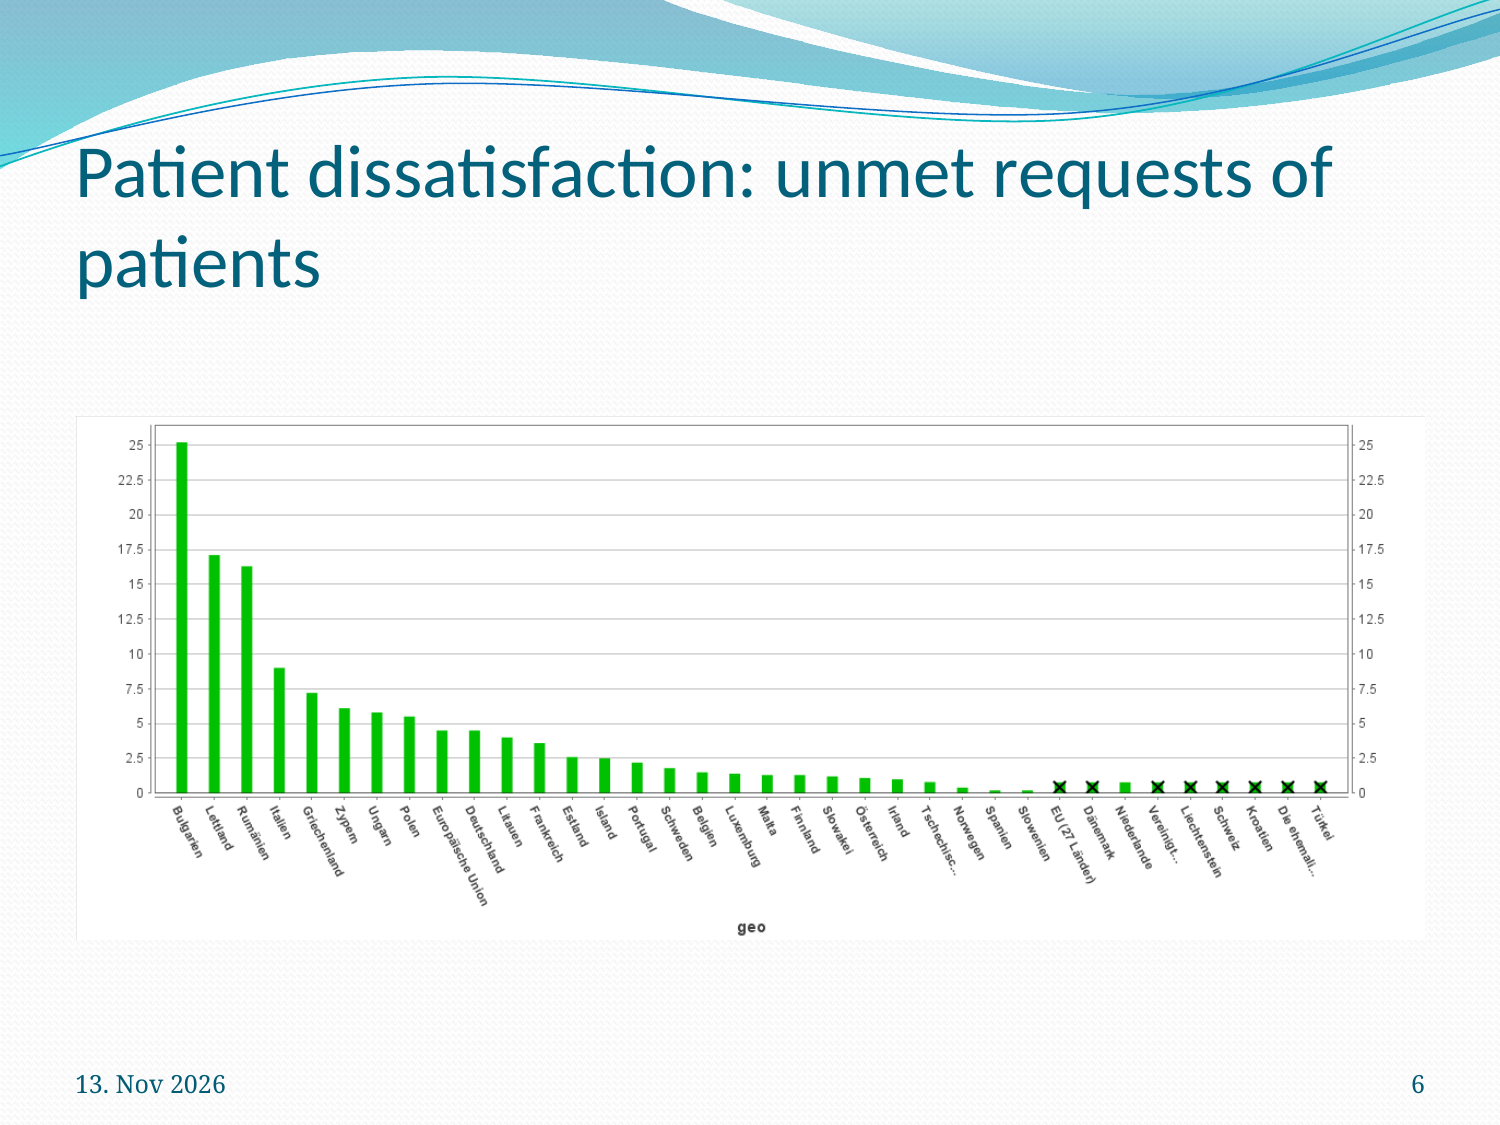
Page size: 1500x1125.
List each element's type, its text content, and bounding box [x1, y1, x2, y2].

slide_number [75, 1042, 425, 1103]
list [74, 415, 1426, 940]
slide_number 6 [1299, 1042, 1425, 1103]
title Patient dissatisfaction: unmet requests of patients [75, 115, 1425, 303]
